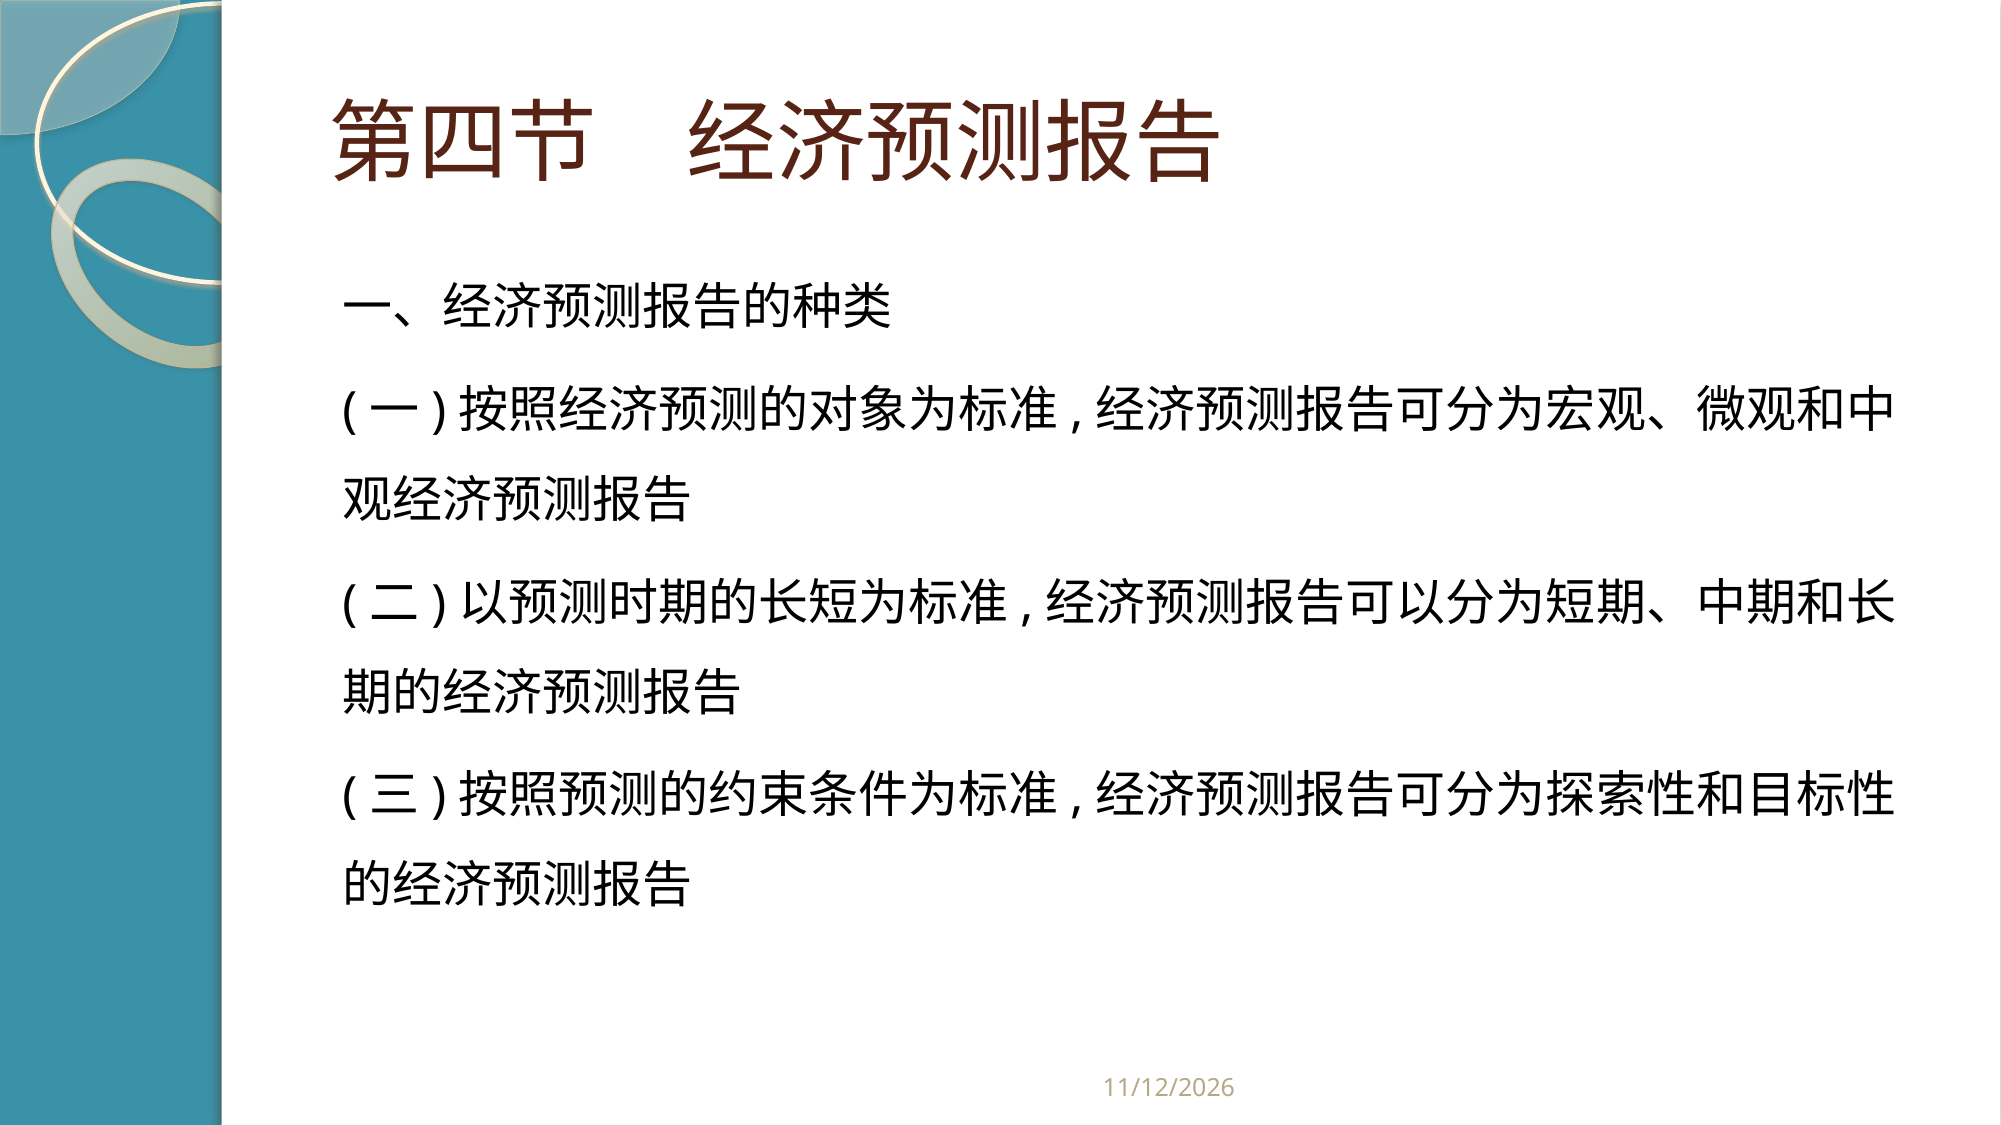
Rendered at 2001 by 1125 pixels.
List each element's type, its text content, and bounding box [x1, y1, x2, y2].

title 第四节 经济预测报告 [313, 45, 1954, 233]
list 一、经济预测报告的种类 (一)按照经济预测的对象为标准,经济预测报告可分为宏观、微观和中观经济预测报告 (二)以预测时期的长短为标准,经济预测报告可以分为短期、中期和长期的经济预测报告 (三)按照预测的约束条件为标准,经济预测报告可分为探索性和目标性的经济预测报告 [313, 237, 1954, 1025]
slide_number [783, 1034, 1250, 1113]
